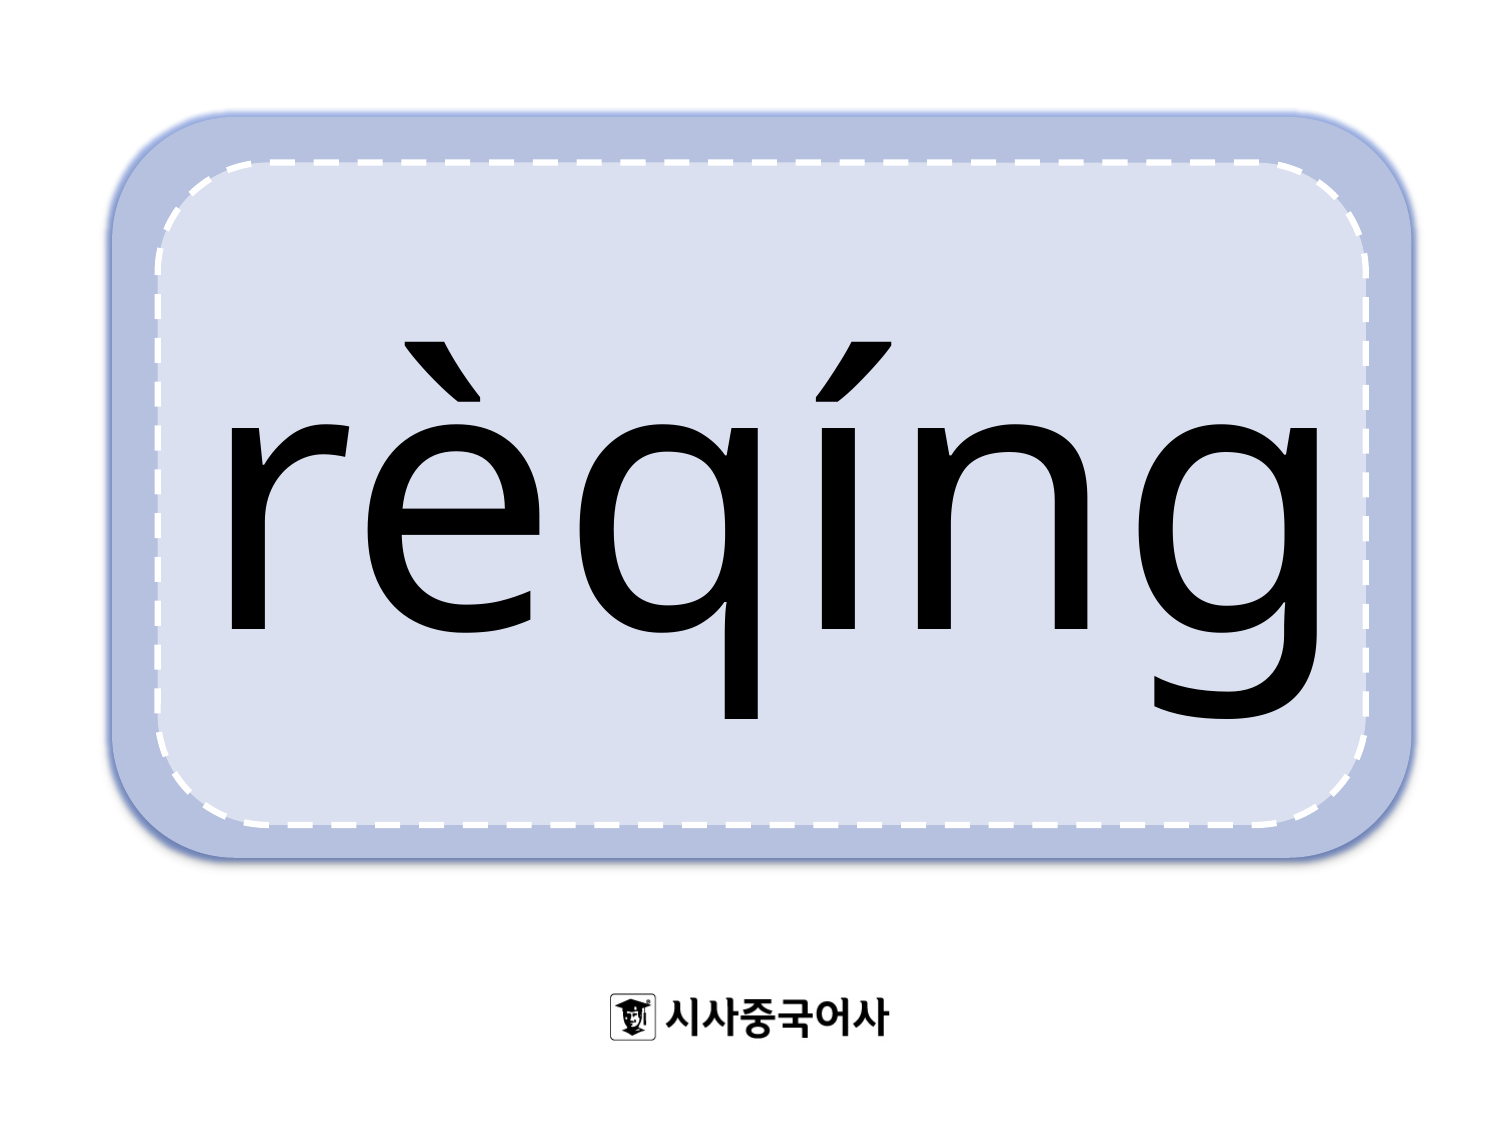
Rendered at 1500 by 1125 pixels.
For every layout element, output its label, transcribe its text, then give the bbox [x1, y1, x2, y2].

text_box rèqíng [171, 148, 1380, 811]
picture [602, 987, 898, 1047]
